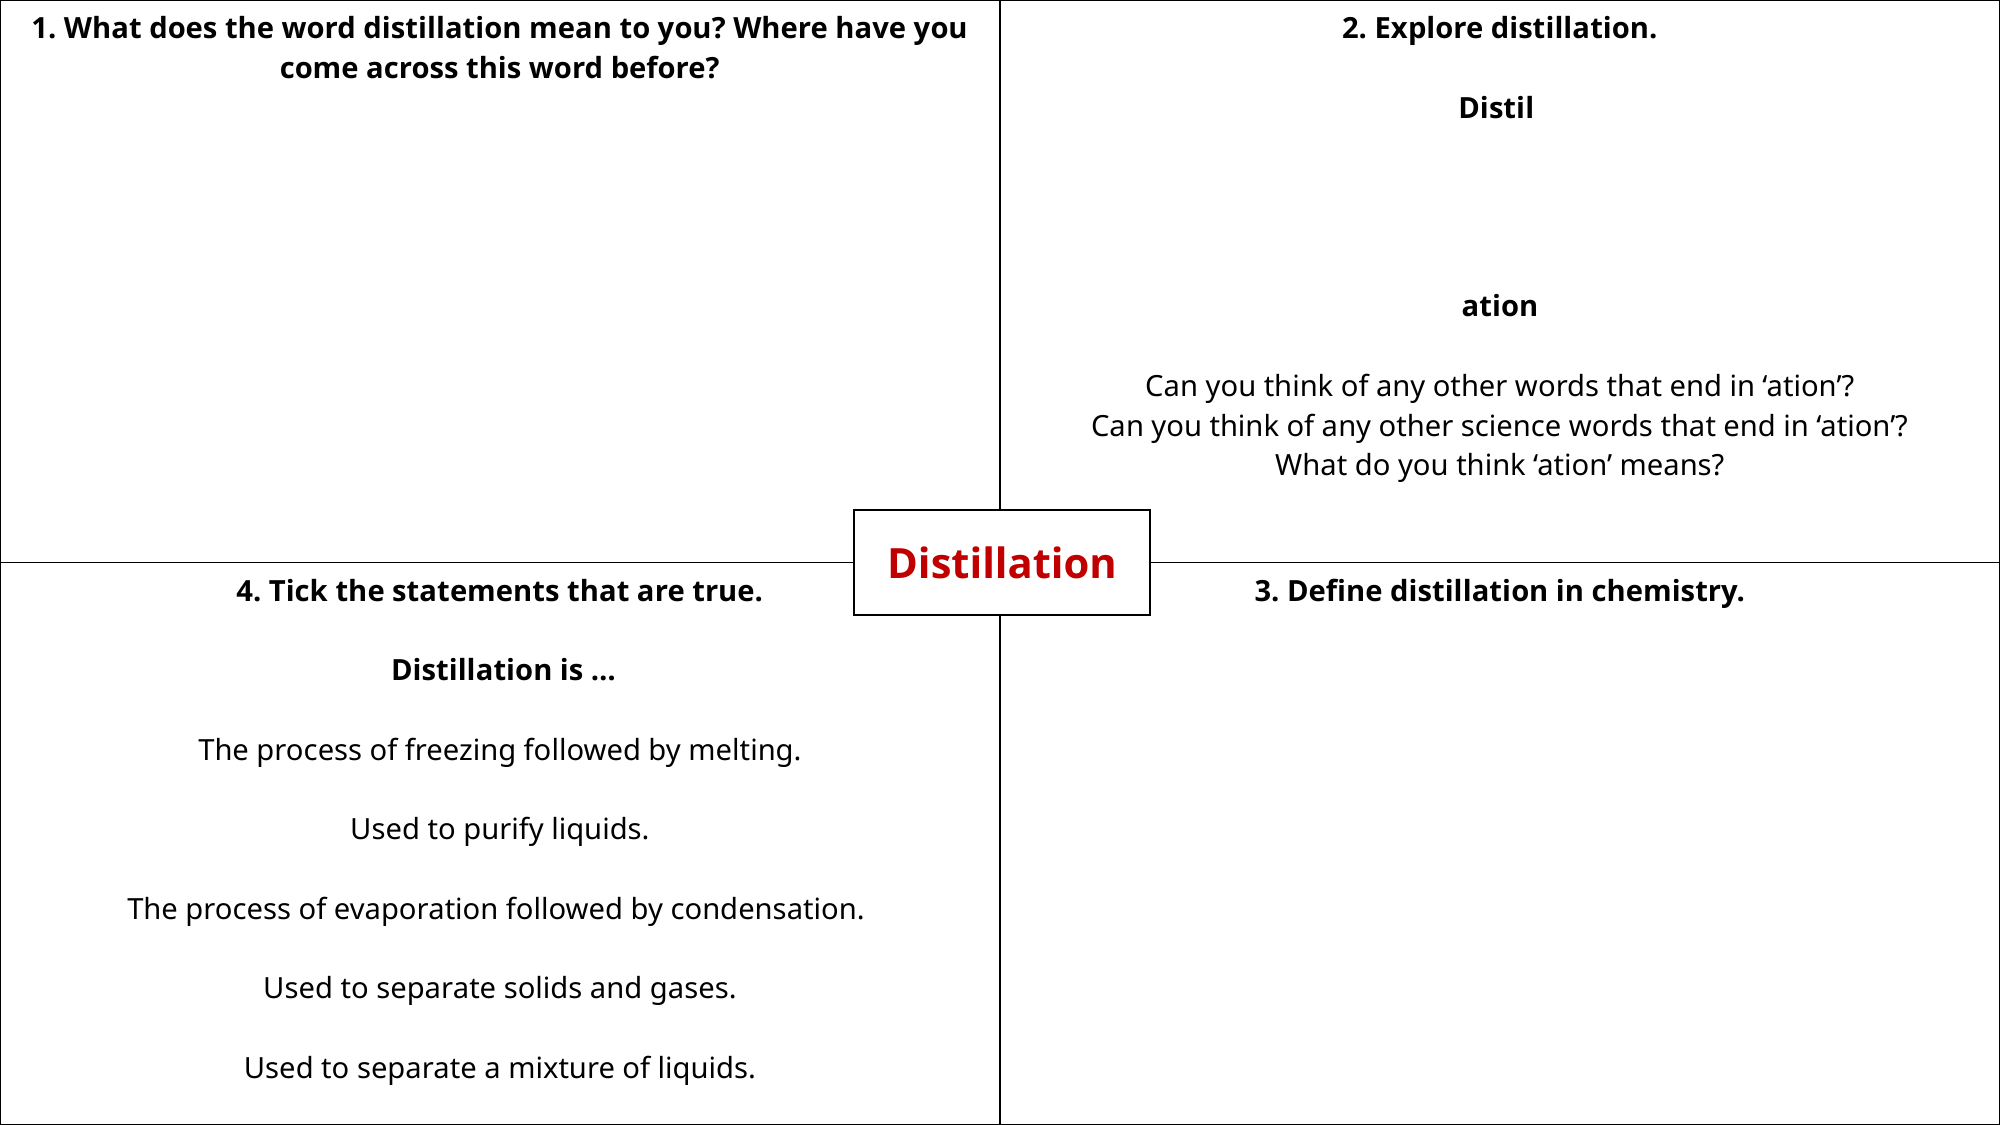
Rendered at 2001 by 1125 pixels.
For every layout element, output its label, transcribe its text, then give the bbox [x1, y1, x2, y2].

table_header Distillation [855, 511, 1149, 614]
table_header 2. Explore distillation. Distil ation Can you think of any other words that end in ‘ation’? Can you think of any other science words that end in ‘ation’? What do you think ‘ation’ means? [1001, 1, 1999, 562]
table_cell 3. Define distillation in chemistry. [1001, 563, 1999, 1124]
table_header 1. What does the word distillation mean to you? Where have you come across this word before? [1, 1, 999, 562]
table_cell 4. Tick the statements that are true. Distillation is … The process of freezing followed by melting. Used to purify liquids. The process of evaporation followed by condensation. Used to separate solids and gases. Used to separate a mixture of liquids. [1, 563, 999, 1124]
